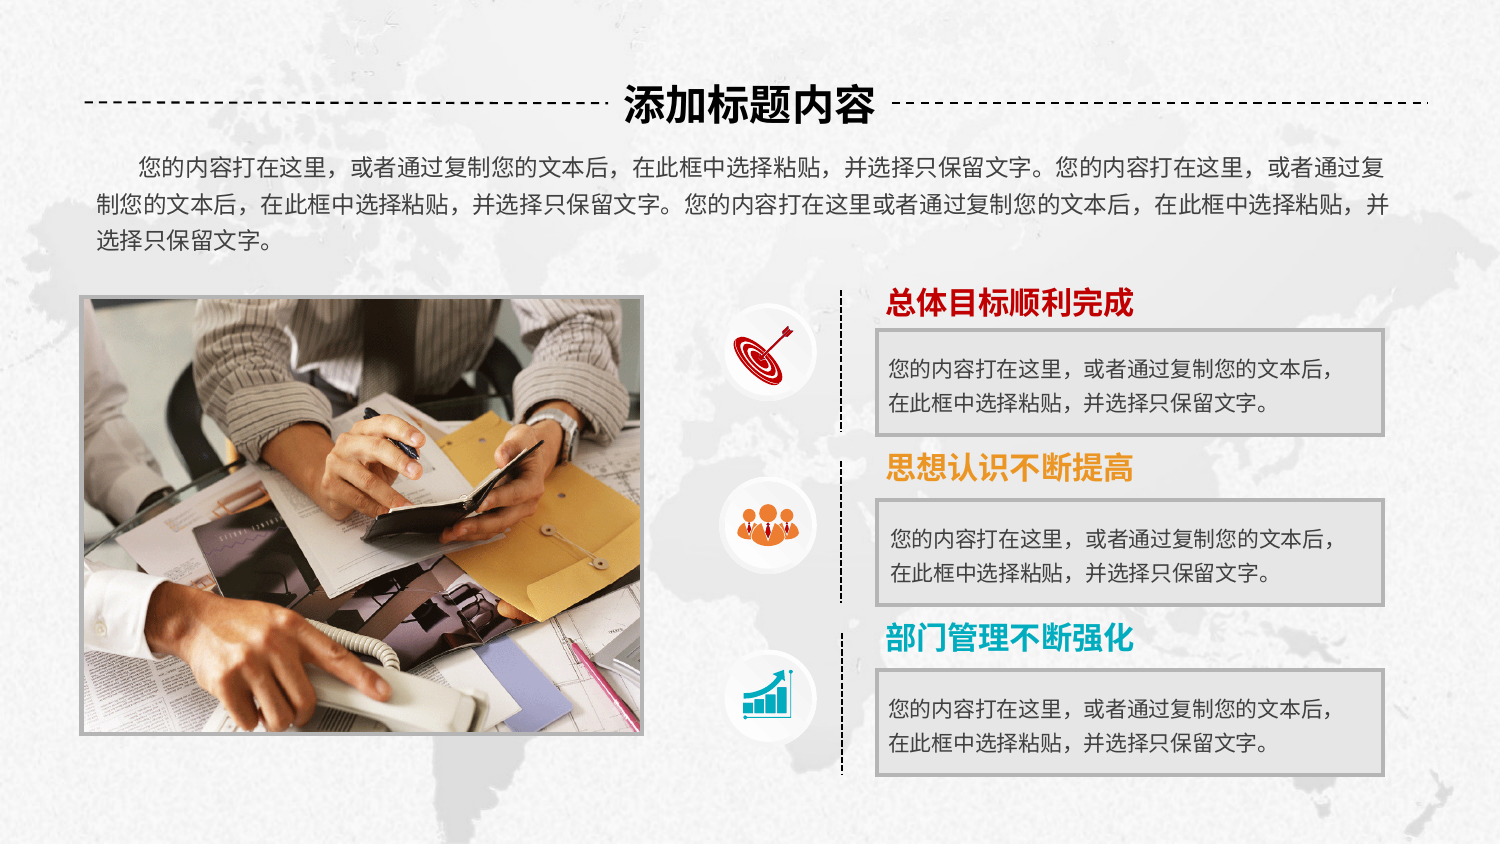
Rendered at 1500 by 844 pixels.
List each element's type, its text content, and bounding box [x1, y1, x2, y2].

text_box 部门管理不断强化 [876, 613, 1144, 660]
text_box 总体目标顺利完成 [876, 279, 1144, 325]
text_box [876, 669, 1383, 775]
text_box 添加标题内容 [584, 77, 916, 129]
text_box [719, 649, 817, 748]
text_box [719, 476, 817, 574]
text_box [876, 499, 1383, 605]
text_box 您的内容打在这里，或者通过复制您的文本后，在此框中选择粘贴，并选择只保留文字。您的内容打在这里，或者通过复制您的文本后，在此框中选择粘贴，并选择只保留文字。您的内容打在这里或者通过复制您的文本后，在此框中选择粘贴，并选择只保留文字。 [81, 137, 1422, 262]
picture [0, 0, 1500, 844]
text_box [876, 329, 1383, 435]
text_box [80, 296, 643, 735]
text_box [719, 303, 817, 401]
text_box 思想认识不断提高 [876, 444, 1144, 491]
